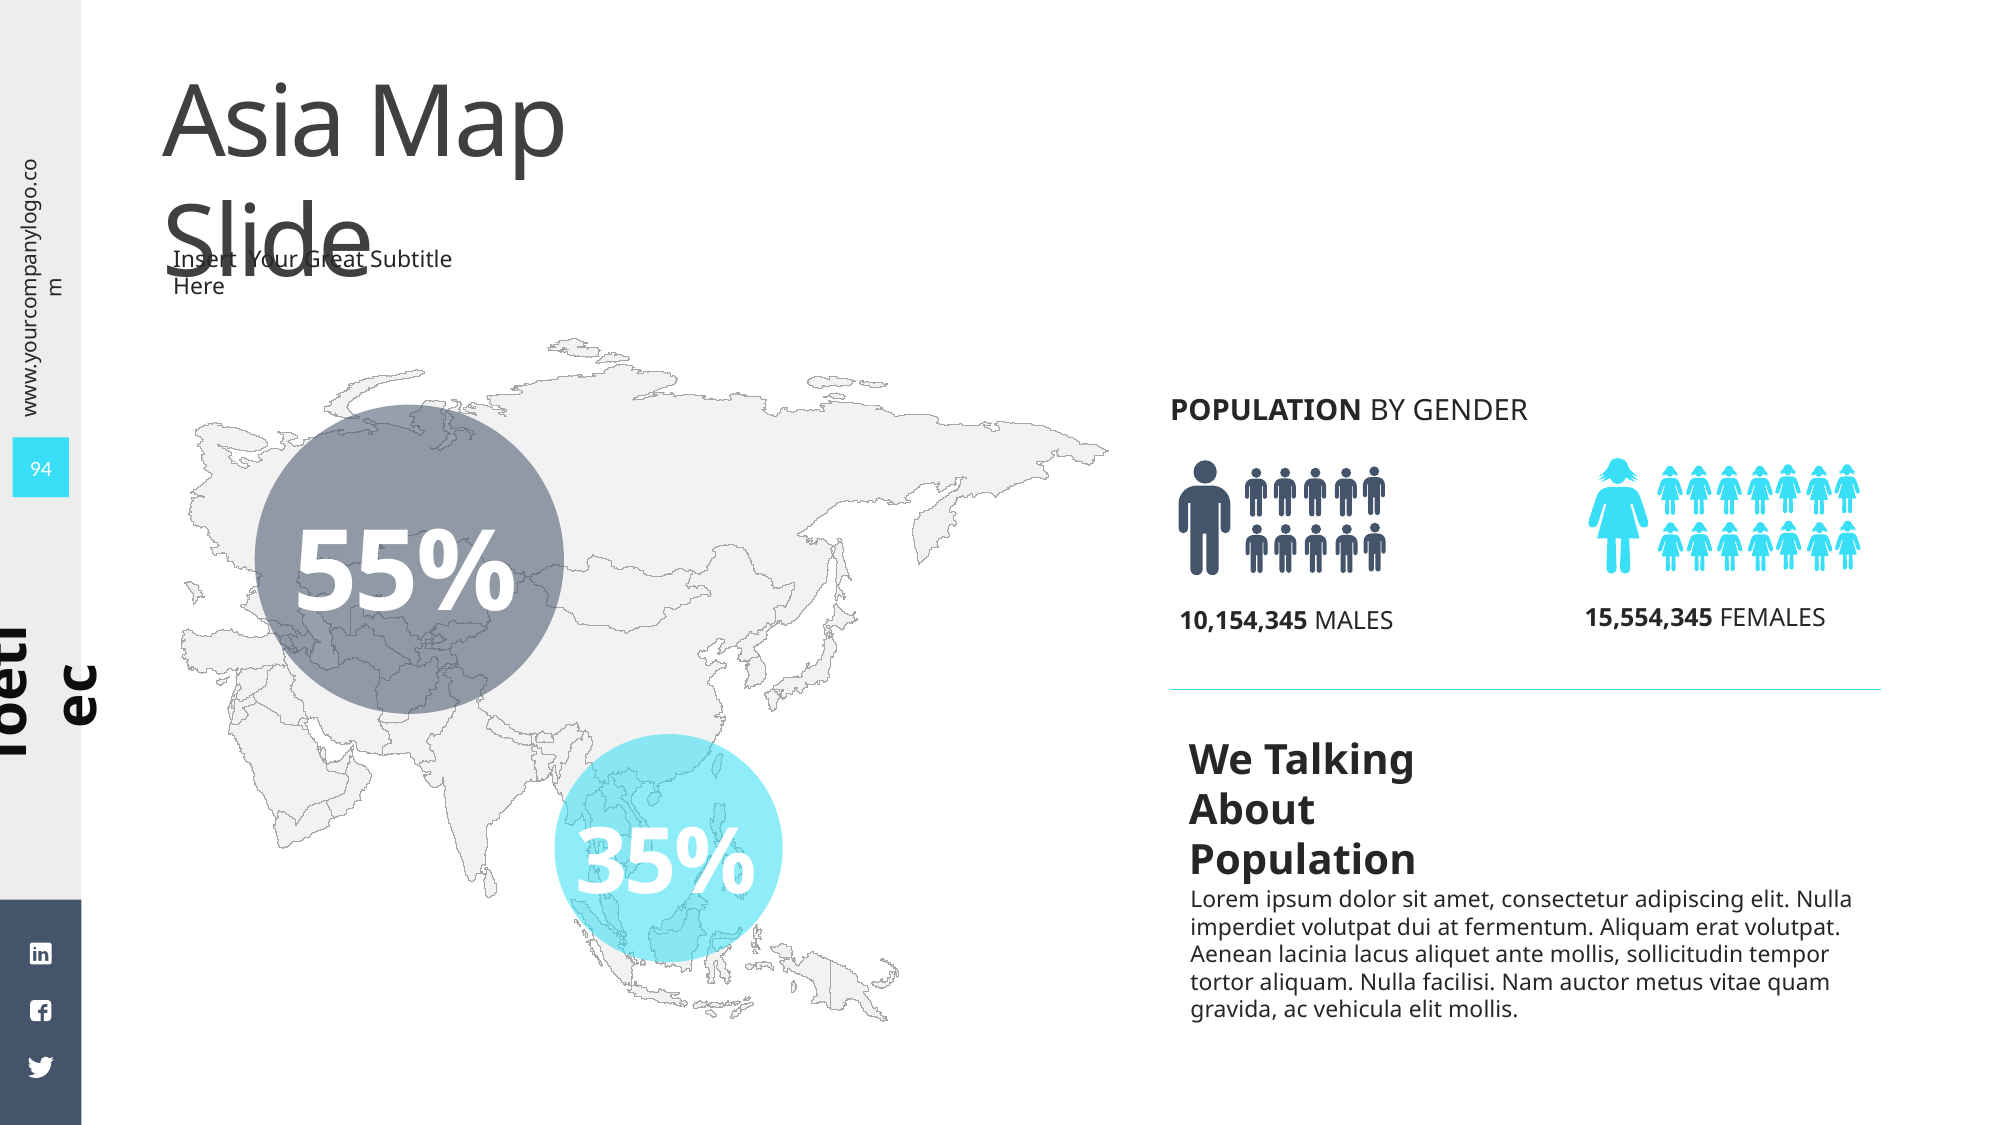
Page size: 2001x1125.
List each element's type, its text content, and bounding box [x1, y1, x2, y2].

slide_number 94 [12, 437, 69, 498]
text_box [1588, 458, 1861, 574]
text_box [1178, 460, 1386, 576]
text_box 10,154,345 MALES [1164, 596, 1409, 642]
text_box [181, 338, 1109, 1021]
text_box Lorem ipsum dolor sit amet, consectetur adipiscing elit. Nulla imperdiet volutpat dui at fermentum. Aliquam erat volutpat. Aenean lacinia lacus aliquet ante mollis, sollicitudin tempor tortor aliquam. Nulla facilisi. Nam auctor metus vitae quam gravida, ac vehicula elit mollis. [1175, 877, 1882, 1030]
text_box We Talking About Population [1174, 743, 1547, 872]
text_box Asia Map Slide [147, 116, 677, 236]
text_box POPULATION BY GENDER [1155, 383, 1544, 434]
text_box Insert Your Great Subtitle Here [158, 237, 512, 307]
text_box 15,554,345 FEMALES [1569, 594, 1842, 640]
